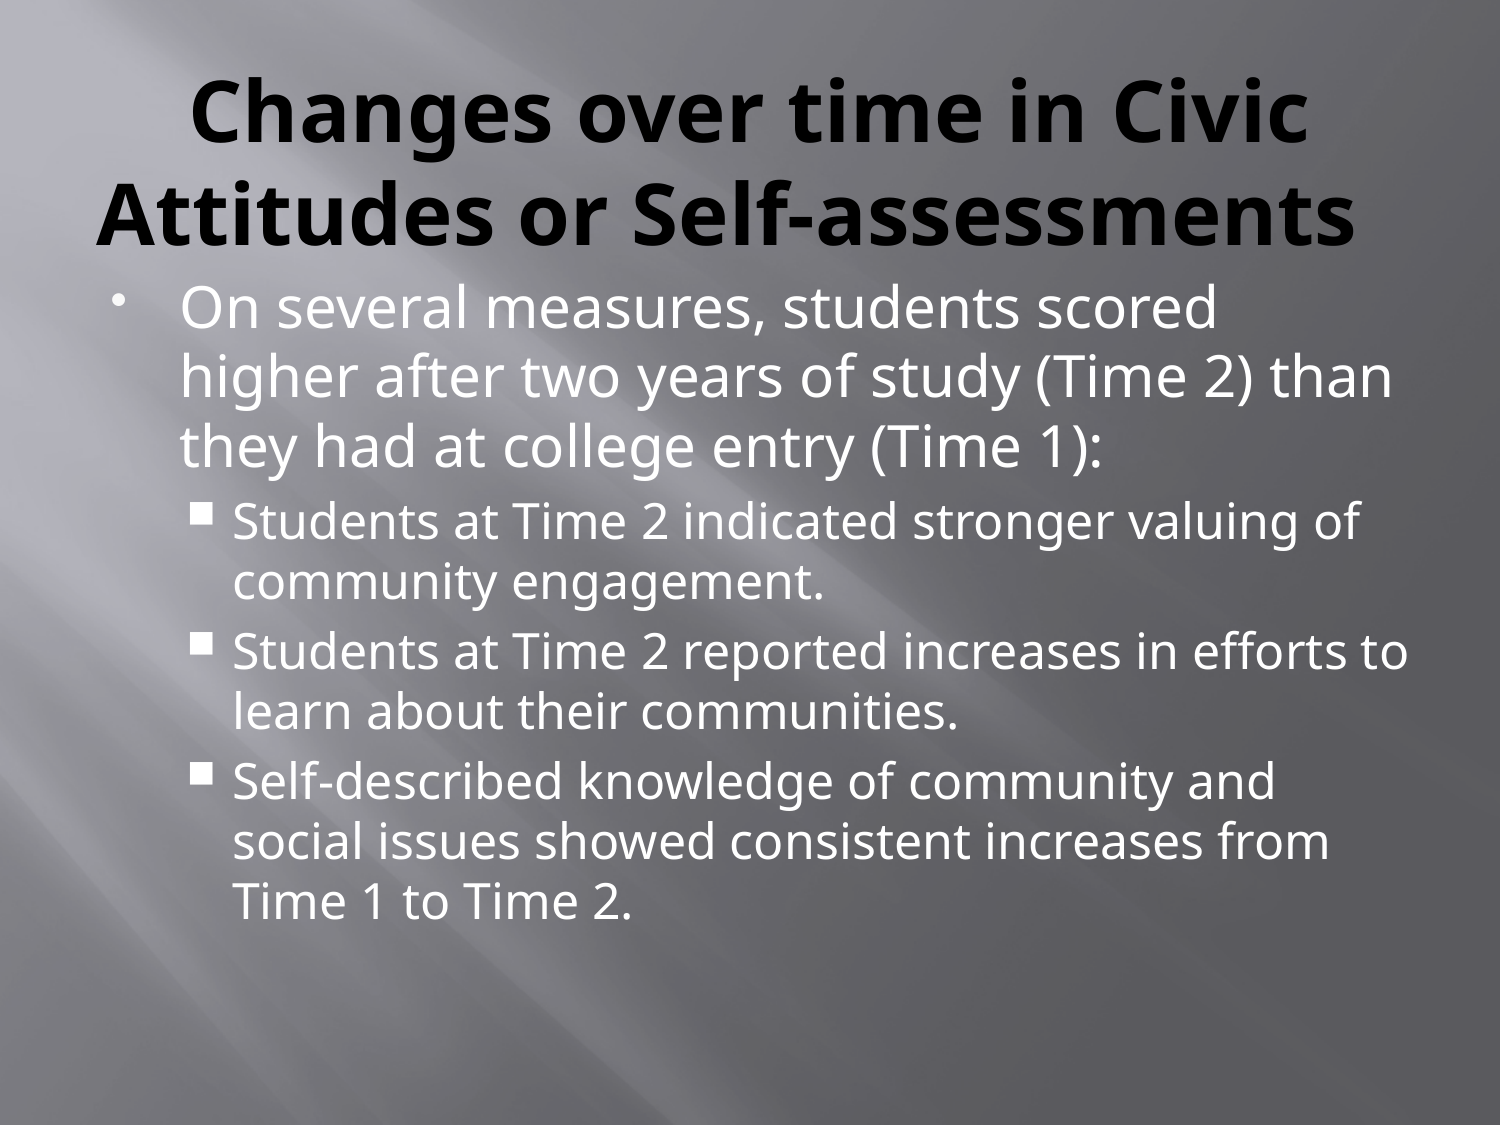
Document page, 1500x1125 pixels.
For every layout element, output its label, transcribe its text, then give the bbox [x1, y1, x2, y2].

list On several measures, students scored higher after two years of study (Time 2) than they had at college entry (Time 1): Students at Time 2 indicated stronger valuing of community engagement. Students at Time 2 reported increases in efforts to learn about their communities. Self-described knowledge of community and social issues showed consistent increases from Time 1 to Time 2. [75, 262, 1425, 1035]
title Changes over time in Civic Attitudes or Self-assessments [75, 45, 1425, 262]
